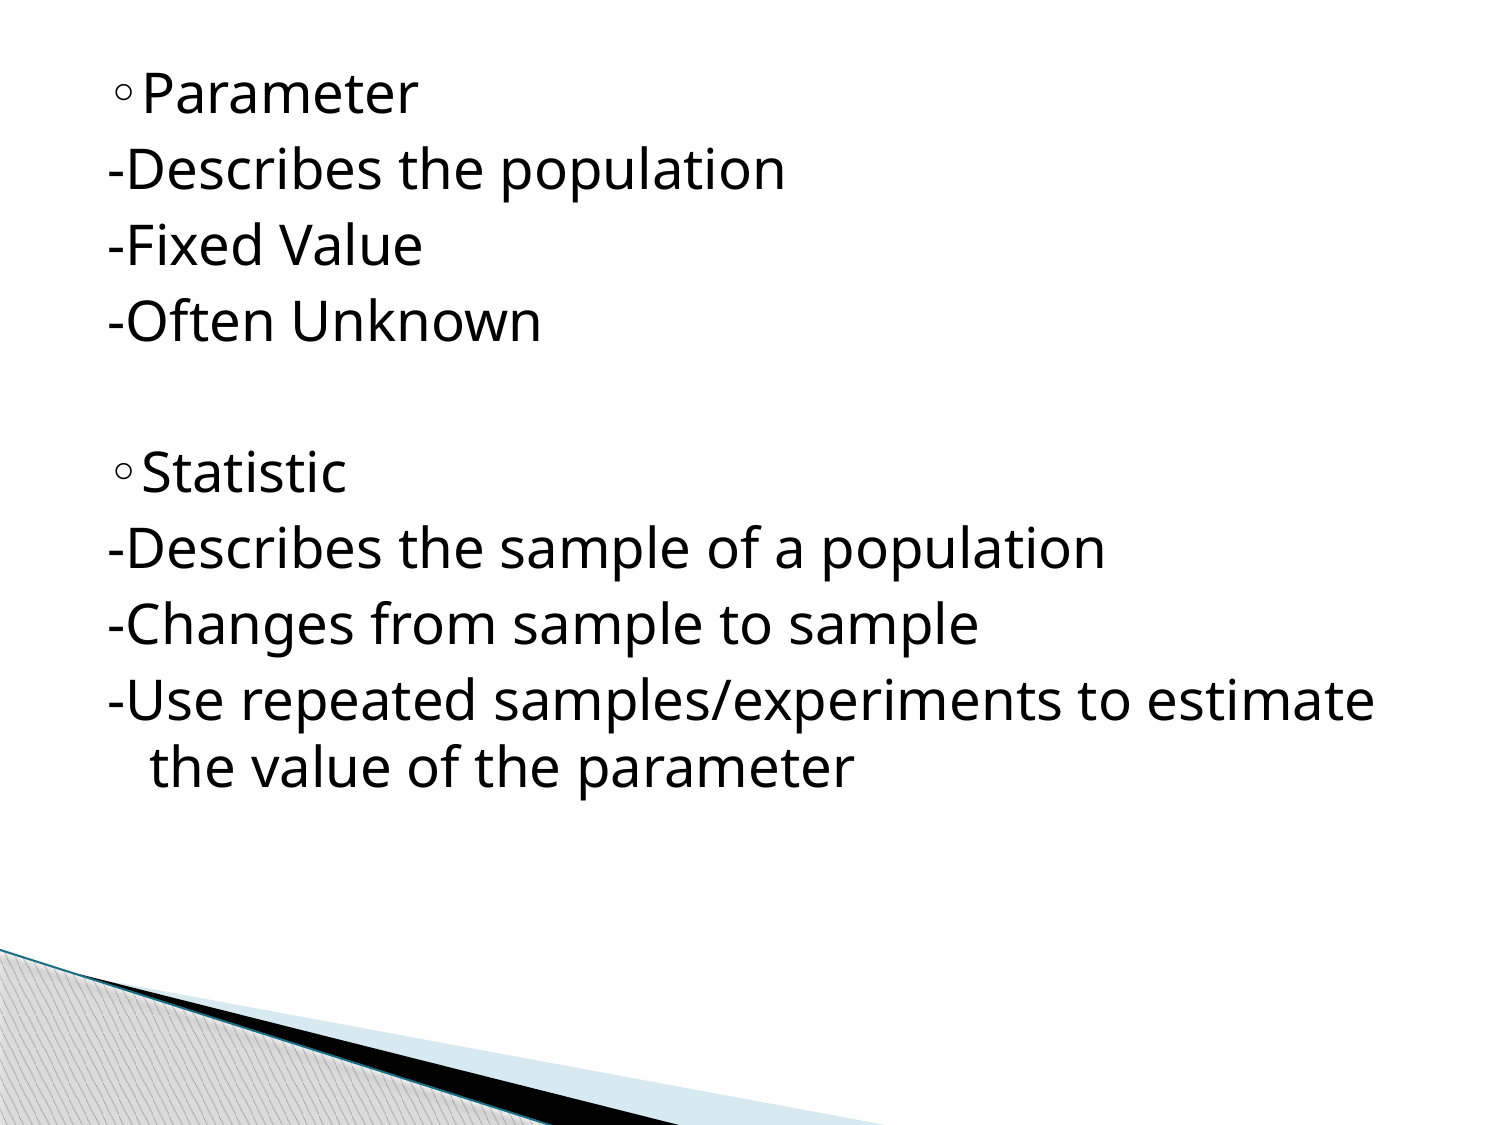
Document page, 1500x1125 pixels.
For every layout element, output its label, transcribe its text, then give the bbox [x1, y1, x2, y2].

list ◦Parameter -Describes the population -Fixed Value -Often Unknown ◦Statistic -Describes the sample of a population -Changes from sample to sample -Use repeated samples/experiments to estimate the value of the parameter [74, 49, 1426, 951]
